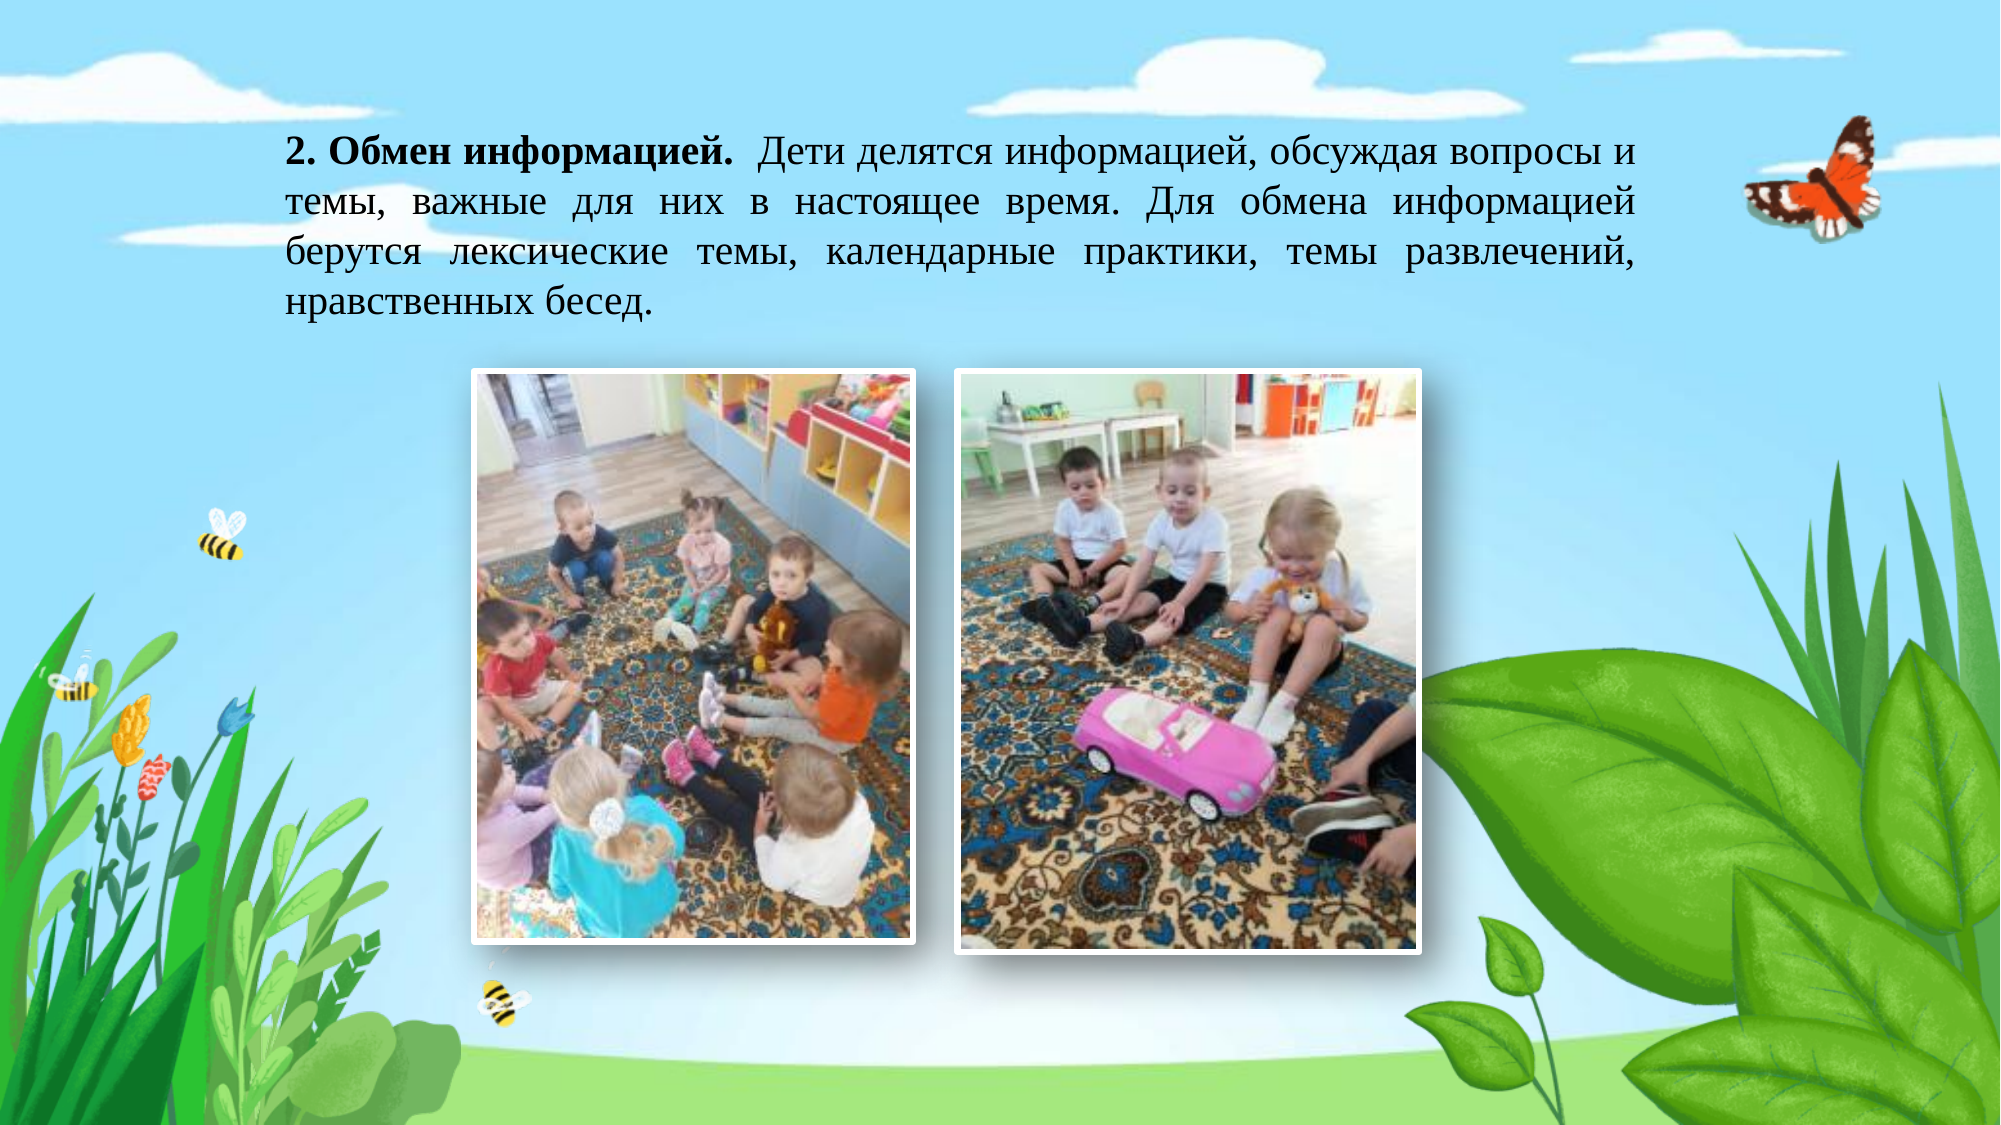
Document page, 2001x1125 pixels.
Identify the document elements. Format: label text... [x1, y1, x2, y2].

picture [0, 0, 2001, 1125]
text_box 2. Обмен информацией. Дети делятся информацией, обсуждая вопросы и темы, важные для них в настоящее время. Для обмена информацией берутся лексические темы, календарные практики, темы развлечений, нравственных бесед. [270, 115, 1651, 331]
